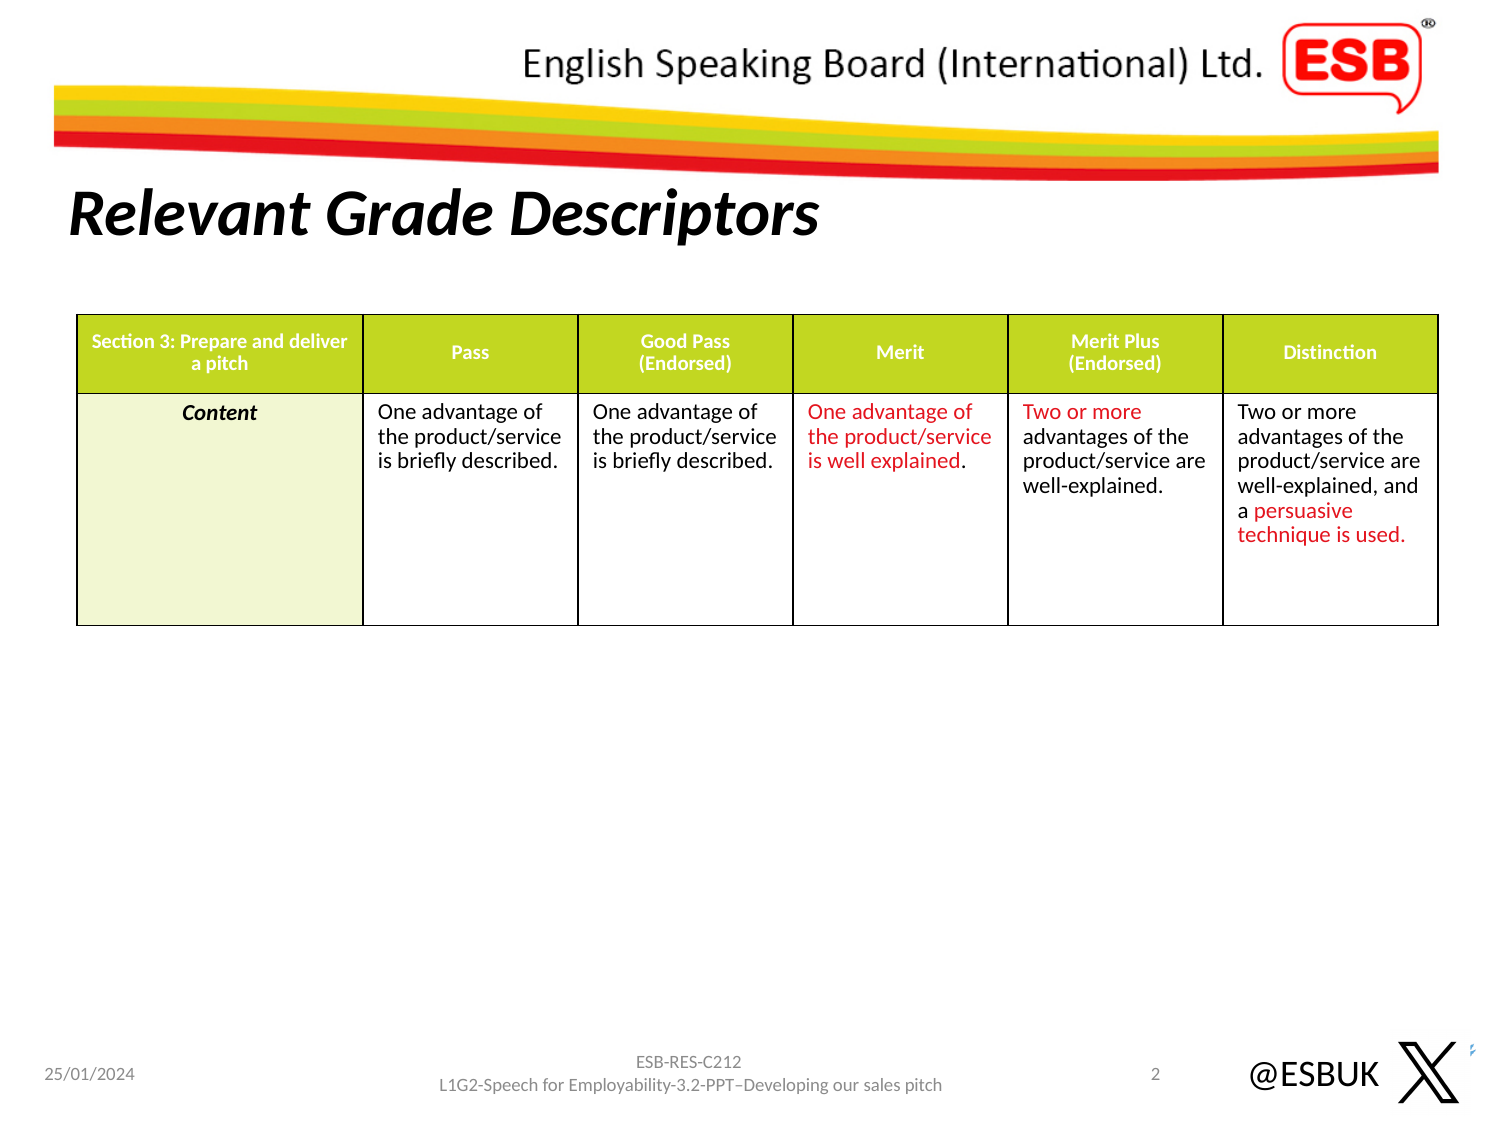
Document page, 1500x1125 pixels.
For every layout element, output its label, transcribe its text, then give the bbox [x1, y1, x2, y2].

table_cell Content [78, 394, 362, 625]
picture [1390, 1029, 1476, 1116]
slide_number 2 [930, 1042, 1176, 1103]
table_header Distinction [1224, 315, 1437, 393]
table_cell Two or more advantages of the product/service are well-explained, and a persuasive technique is used. [1224, 394, 1437, 625]
title Relevant Grade Descriptors [53, 172, 1347, 256]
table_header Good Pass (Endorsed) [579, 315, 792, 393]
table_cell One advantage of the product/service is well explained. [794, 394, 1007, 625]
table_header Pass [364, 315, 577, 393]
picture [0, 0, 1500, 189]
table_cell One advantage of the product/service is briefly described. [579, 394, 792, 625]
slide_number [29, 1042, 367, 1103]
table_header Section 3: Prepare and deliver a pitch [78, 315, 362, 393]
table_cell One advantage of the product/service is briefly described. [364, 394, 577, 625]
table_header Merit [794, 315, 1007, 393]
footer ESB-RES-C212 L1G2-Speech for Employability-3.2-PPT–Developing our sales pitch [383, 1042, 930, 1103]
table_header Merit Plus (Endorsed) [1009, 315, 1222, 393]
table_cell Two or more advantages of the product/service are well-explained. [1009, 394, 1222, 625]
